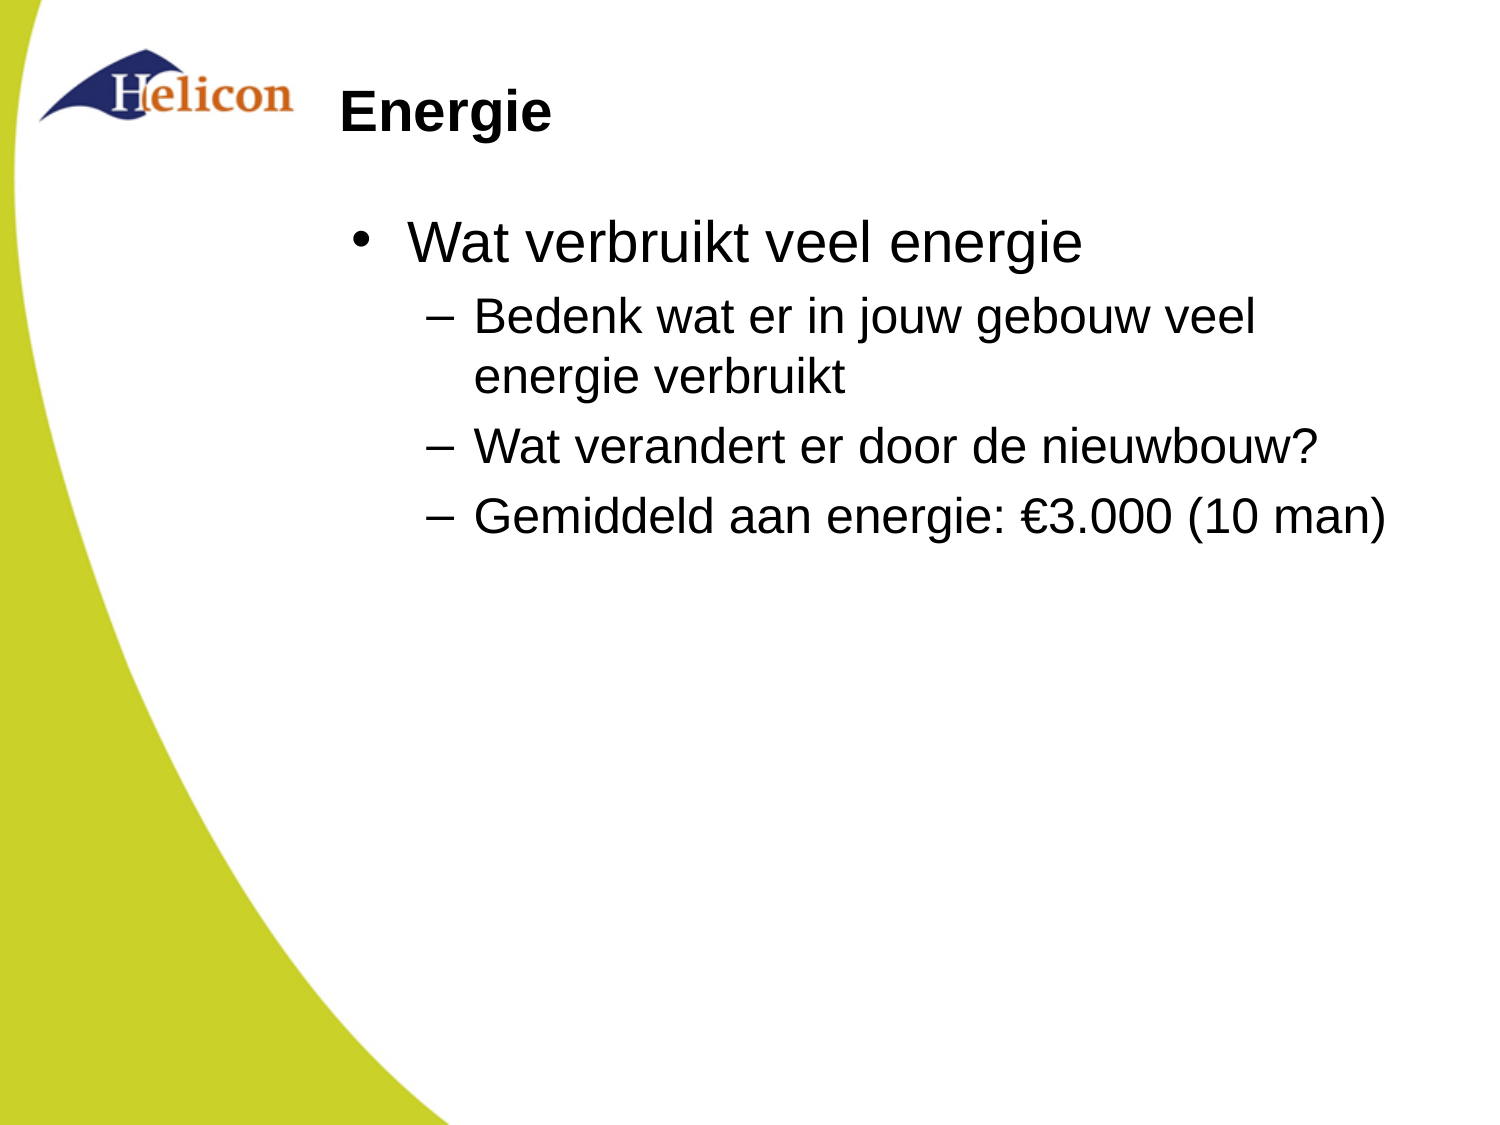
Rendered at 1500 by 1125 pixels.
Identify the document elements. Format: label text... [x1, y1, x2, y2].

picture [0, 0, 1500, 1125]
list Wat verbruikt veel energie Bedenk wat er in jouw gebouw veel energie verbruikt Wat verandert er door de nieuwbouw? Gemiddeld aan energie: €3.000 (10 man) [336, 196, 1425, 1005]
title Energie [324, 54, 1415, 161]
